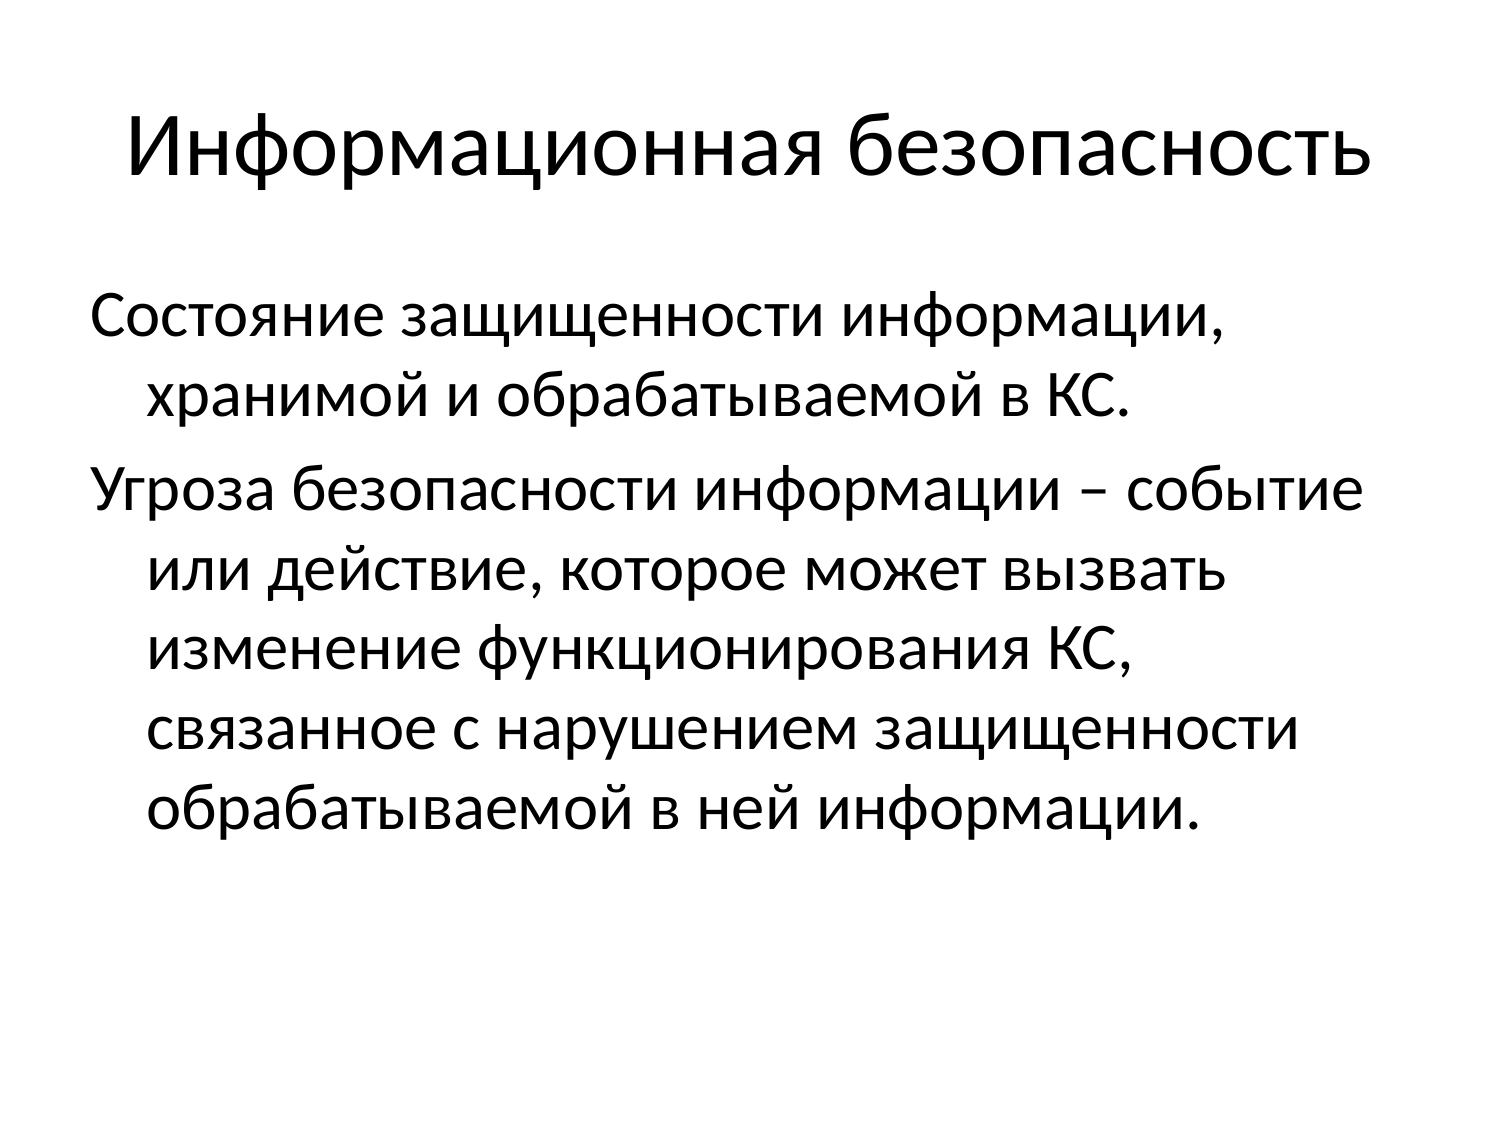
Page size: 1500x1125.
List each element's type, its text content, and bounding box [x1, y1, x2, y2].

title Информационная безопасность [75, 45, 1425, 233]
list Состояние защищенности информации, хранимой и обрабатываемой в КС. Угроза безопасности информации – событие или действие, которое может вызвать изменение функционирования КС, связанное с нарушением защищенности обрабатываемой в ней информации. [75, 262, 1425, 1005]
